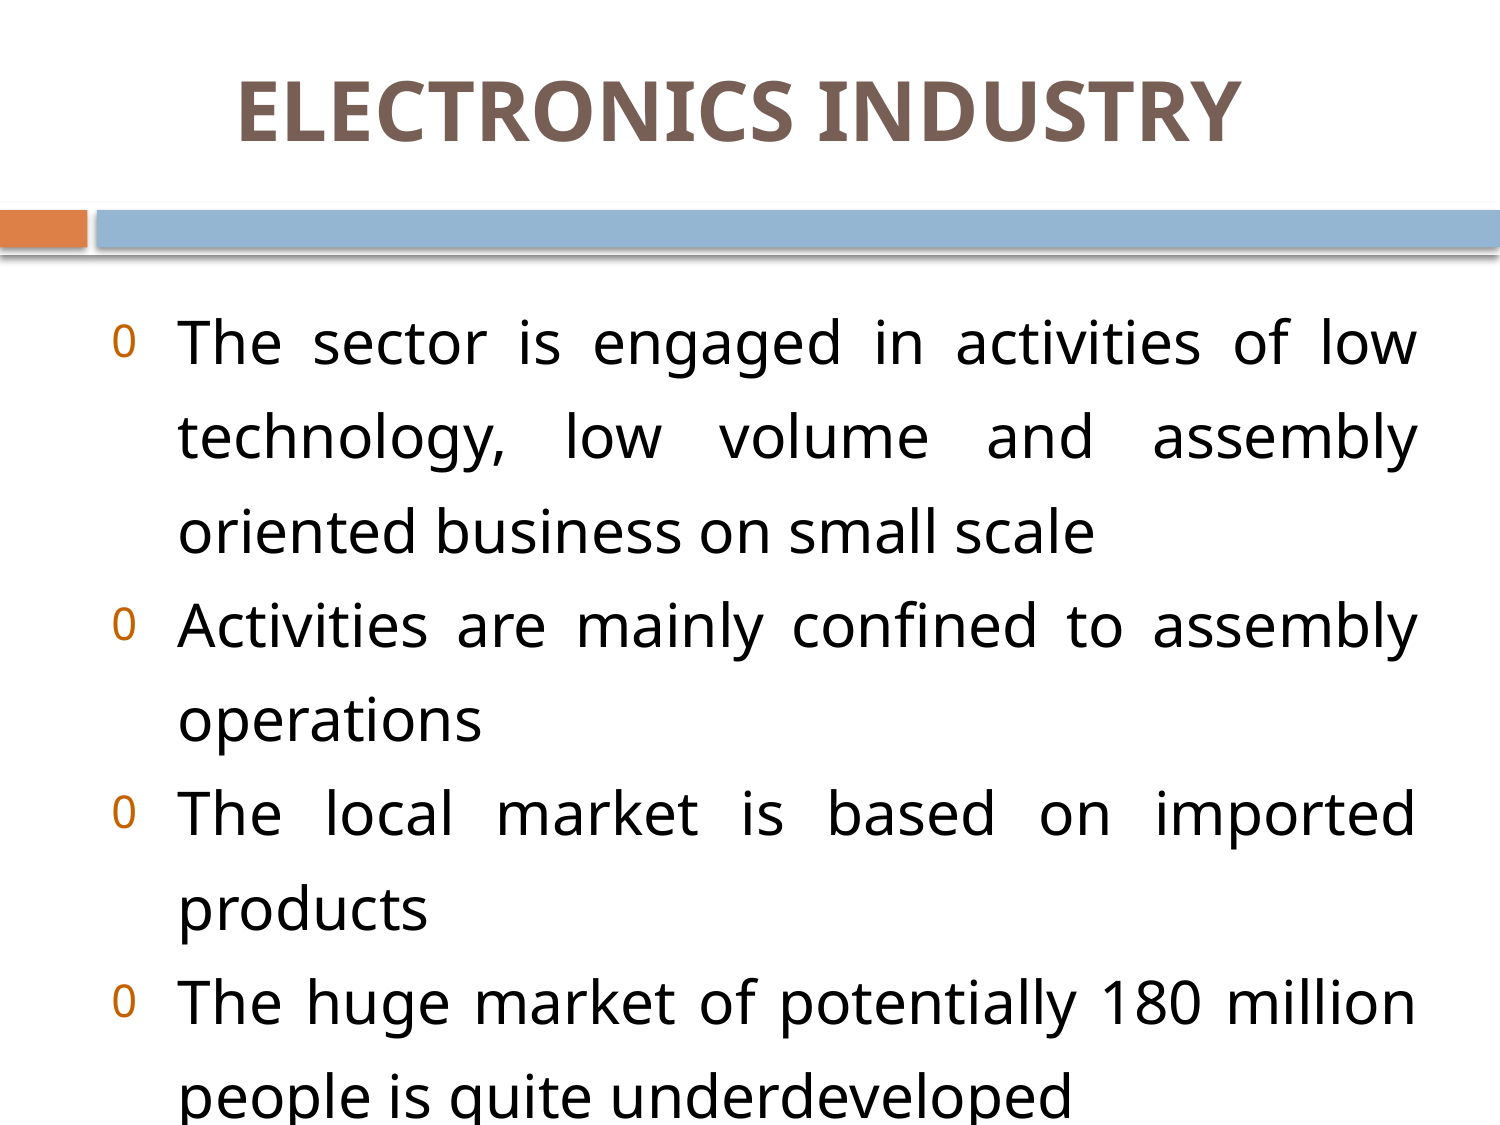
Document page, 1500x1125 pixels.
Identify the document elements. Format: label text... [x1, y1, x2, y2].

text_box ELECTRONICS INDUSTRY [0, 50, 1500, 166]
text_box The sector is engaged in activities of low technology, low volume and assembly oriented business on small scale Activities are mainly confined to assembly operations The local market is based on imported products The huge market of potentially 180 million people is quite underdeveloped [37, 274, 1435, 1066]
